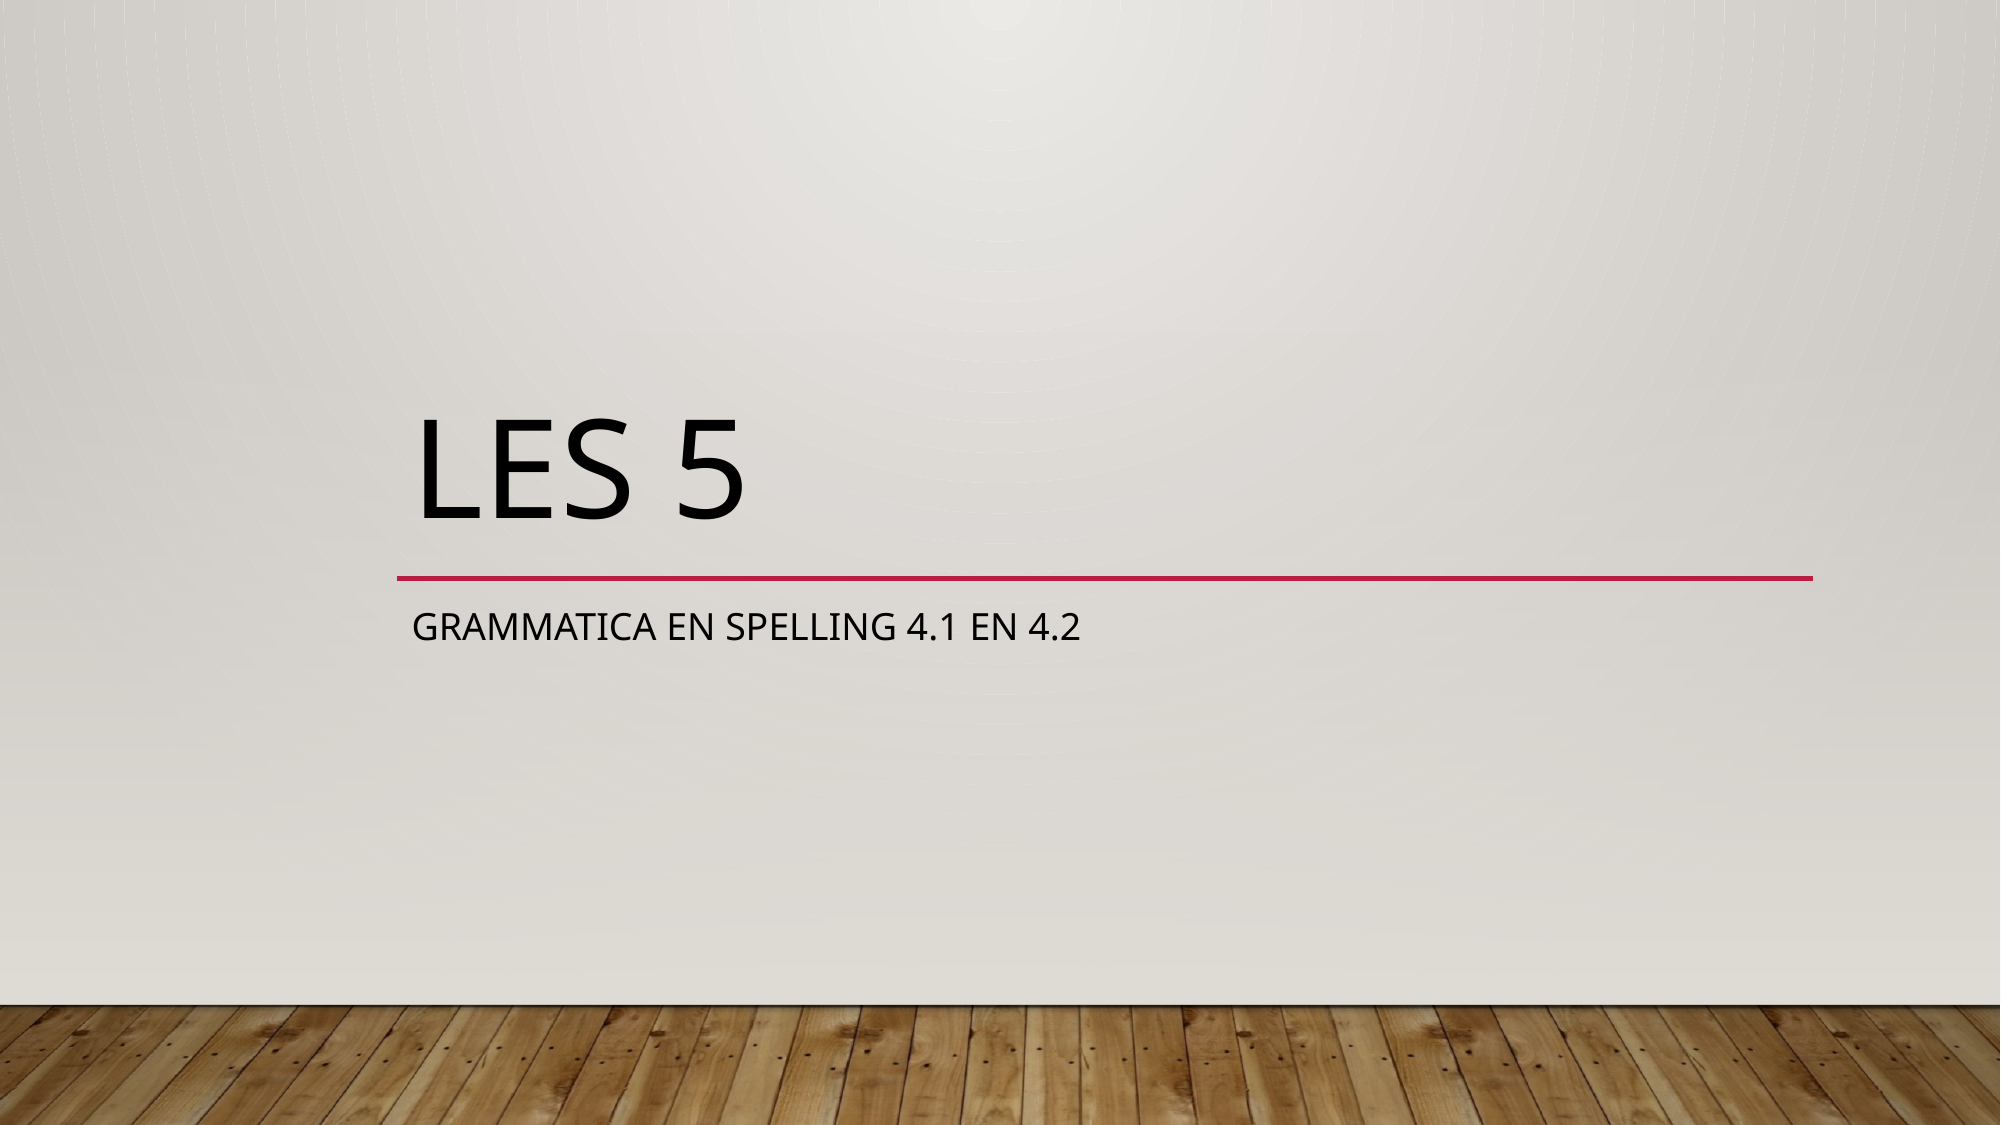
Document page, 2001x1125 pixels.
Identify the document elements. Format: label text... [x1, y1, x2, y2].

subtitle Grammatica en spelling 4.1 en 4.2 [396, 579, 1814, 740]
picture [0, 1005, 2000, 1125]
title LES 5 [396, 131, 1814, 549]
